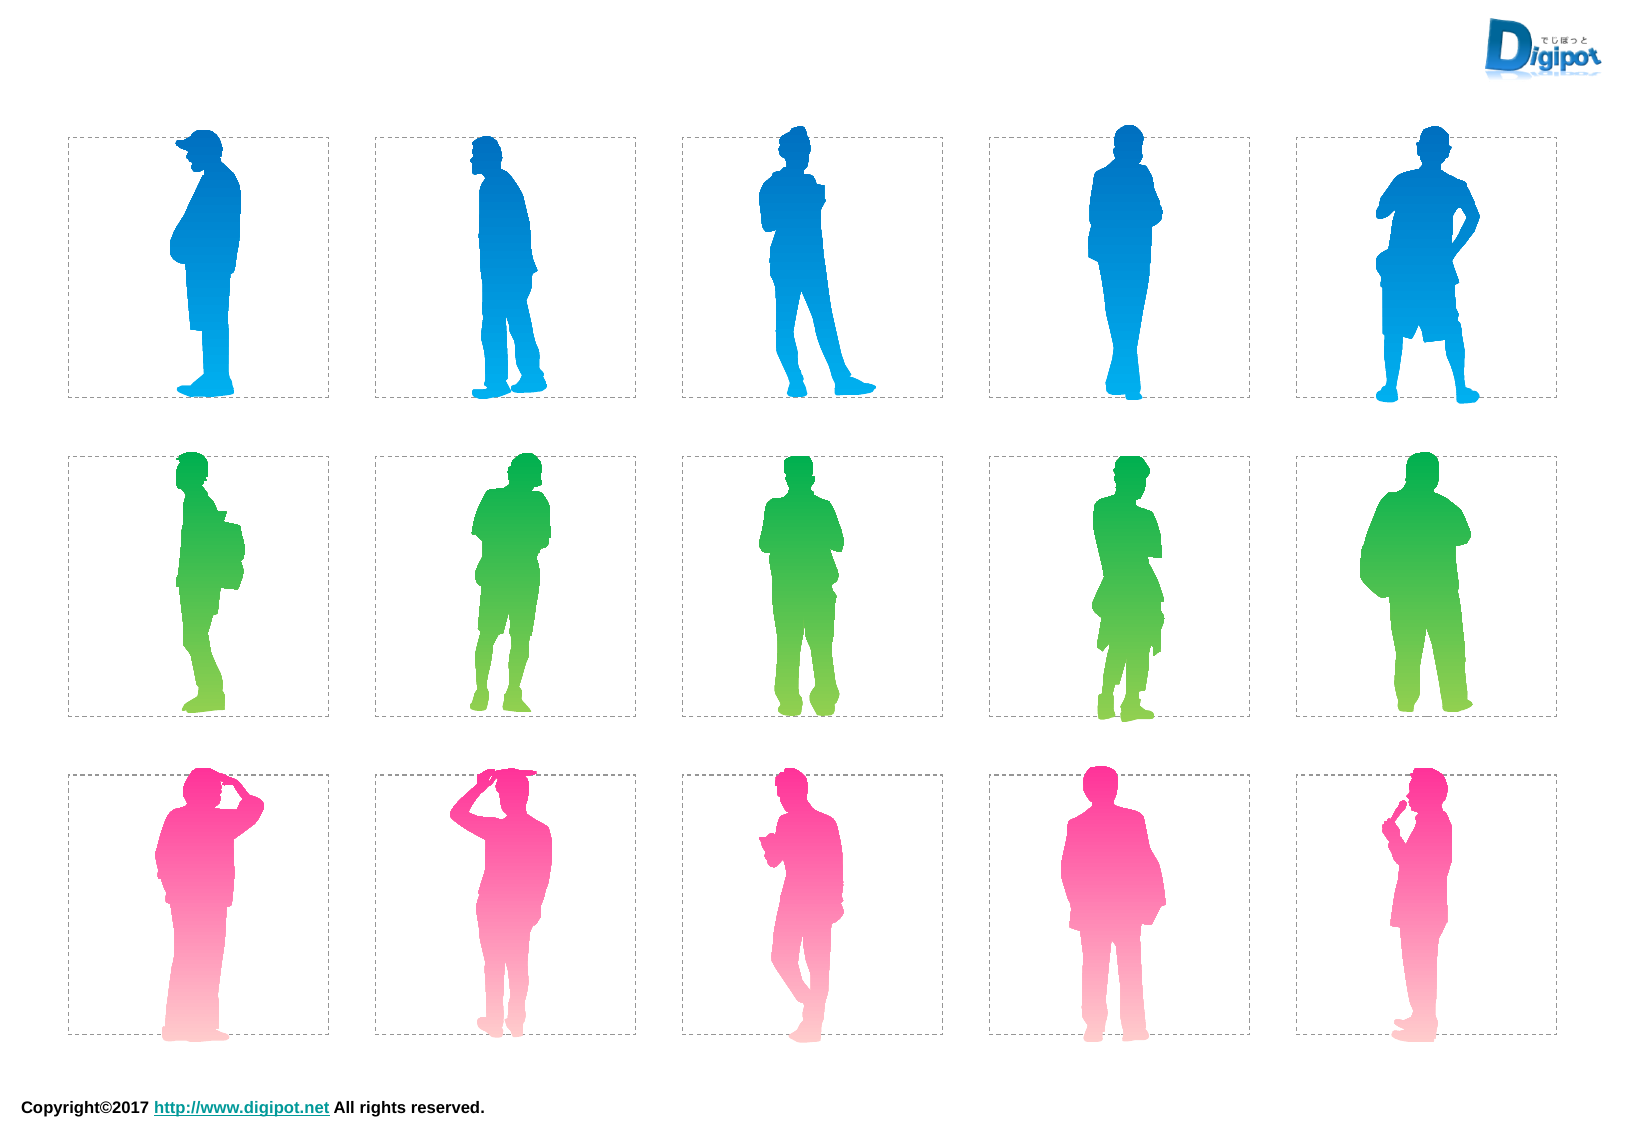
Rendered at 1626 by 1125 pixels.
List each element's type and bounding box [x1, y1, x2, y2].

text_box [1359, 451, 1473, 713]
text_box [175, 451, 246, 714]
text_box [470, 136, 548, 400]
text_box [470, 452, 551, 713]
text_box [450, 768, 553, 1038]
picture [1485, 18, 1602, 82]
text_box [1060, 766, 1166, 1043]
text_box [155, 768, 264, 1043]
text_box [1375, 126, 1480, 404]
text_box [1382, 768, 1453, 1043]
text_box [758, 126, 877, 398]
text_box [170, 129, 242, 397]
text_box [1091, 455, 1165, 723]
text_box [758, 455, 844, 716]
text_box [1088, 124, 1163, 401]
text_box [758, 768, 844, 1043]
